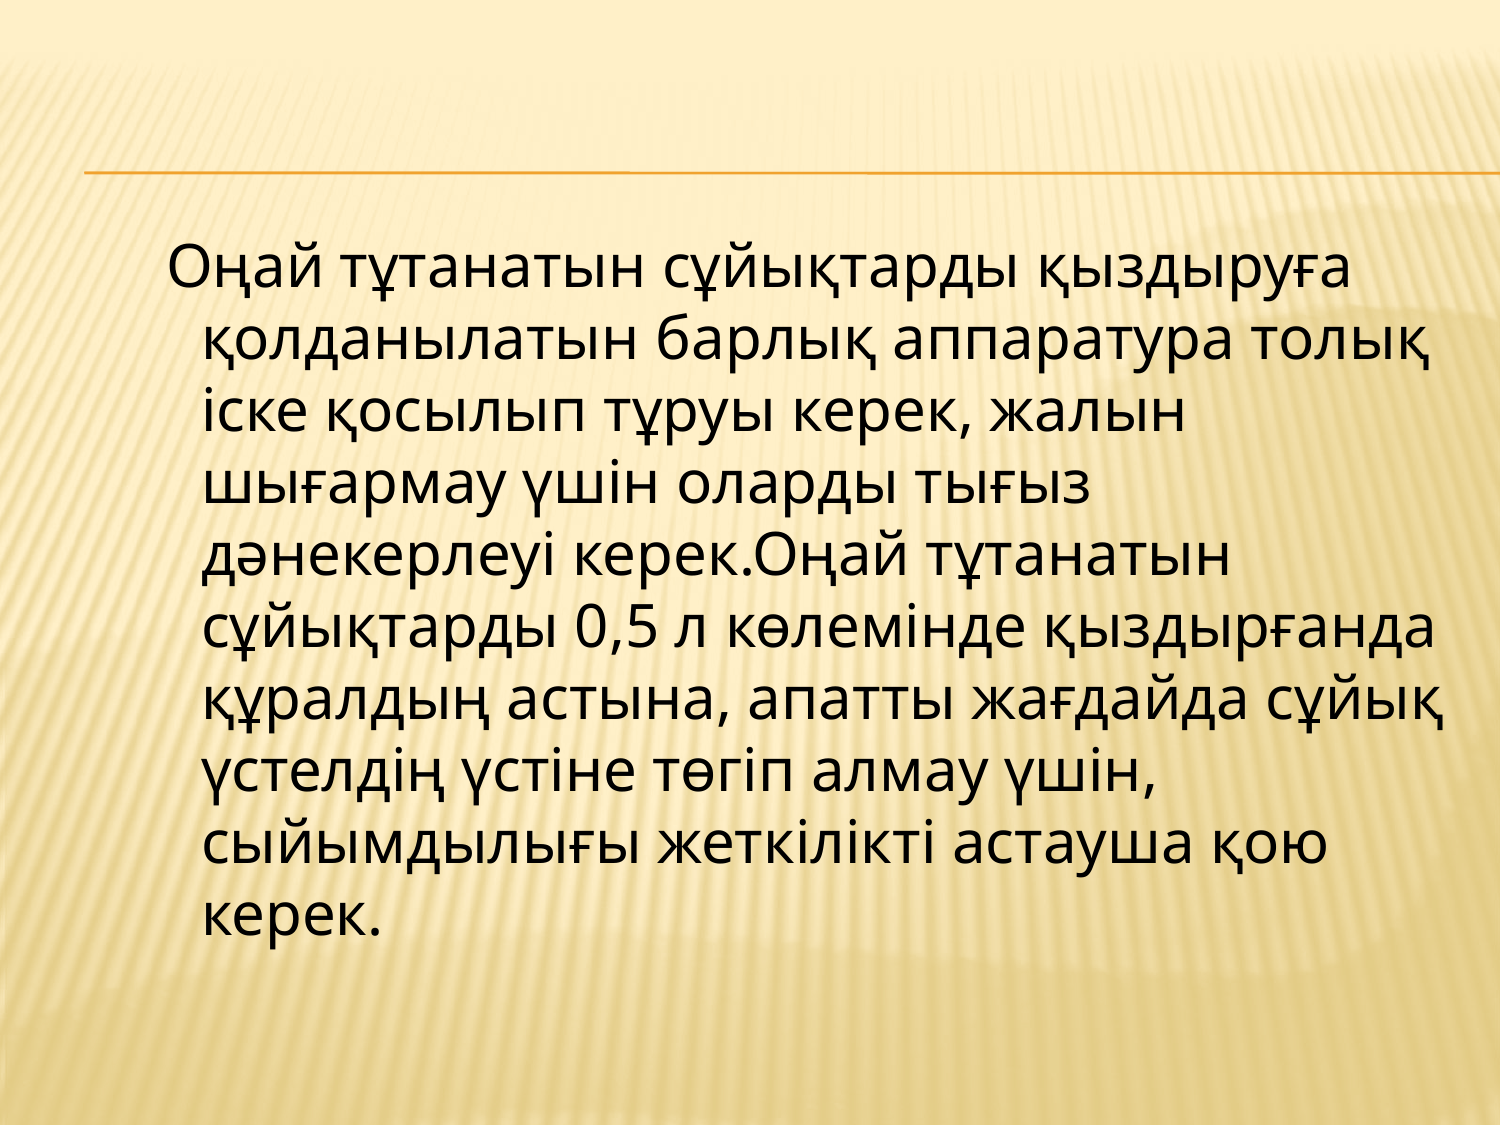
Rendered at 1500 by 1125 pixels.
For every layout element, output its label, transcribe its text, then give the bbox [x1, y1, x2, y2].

list Оңай тұтанатын сұйықтарды қыздыруға қолданылатын барлық аппаратура толық іске қосылып тұруы керек, жалын шығармау үшін оларды тығыз дәнекерлеуі керек.Оңай тұтанатын сұйықтарды 0,5 л көлемінде қыздырғанда құралдың астына, апатты жағдайда сұйық үстелдің үстіне төгіп алмау үшін, сыйымдылығы жеткілікті астауша қою керек. [135, 219, 1467, 963]
